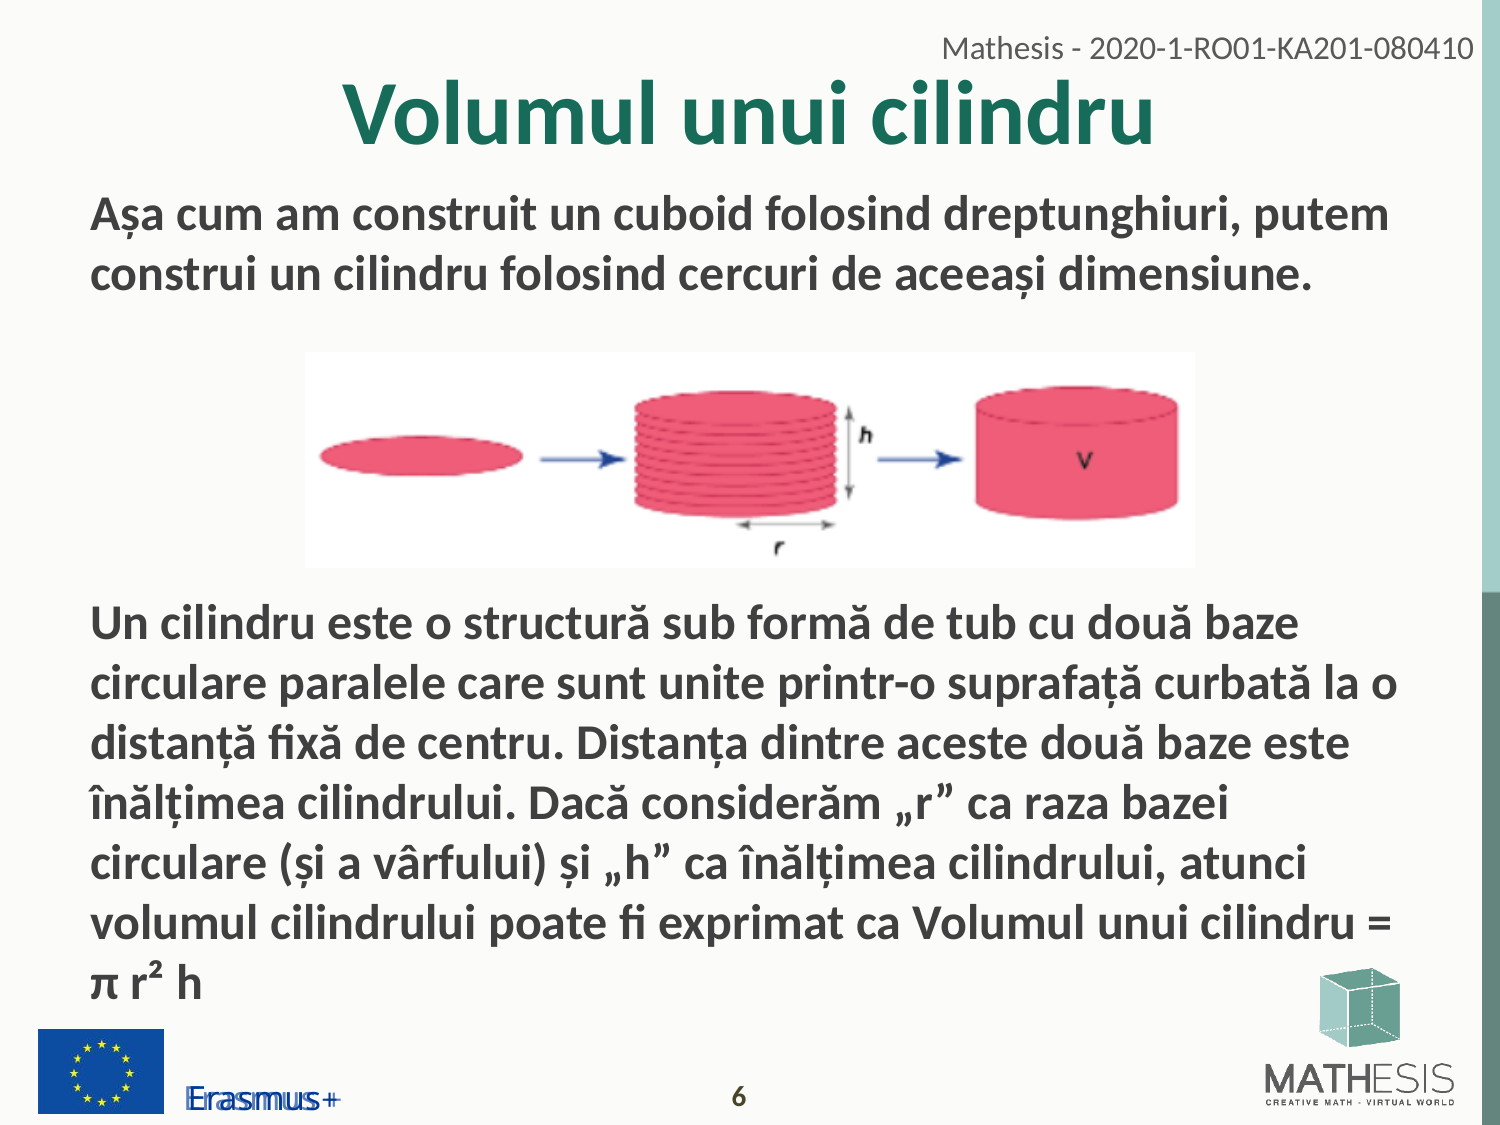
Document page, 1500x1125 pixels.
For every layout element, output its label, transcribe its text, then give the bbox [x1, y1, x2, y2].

title Volumul unui cilindru [75, 45, 1425, 172]
list Așa cum am construit un cuboid folosind dreptunghiuri, putem construi un cilindru folosind cercuri de aceeași dimensiune. Un cilindru este o structură sub formă de tub cu două baze circulare paralele care sunt unite printr-o suprafață curbată la o distanță fixă de centru. Distanța dintre aceste două baze este înălțimea cilindrului. Dacă considerăm „r” ca raza bazei circulare (și a vârfului) și „h” ca înălțimea cilindrului, atunci volumul cilindrului poate fi exprimat ca Volumul unui cilindru = π r² h [75, 172, 1426, 904]
picture [38, 1029, 164, 1114]
picture [304, 352, 1196, 569]
